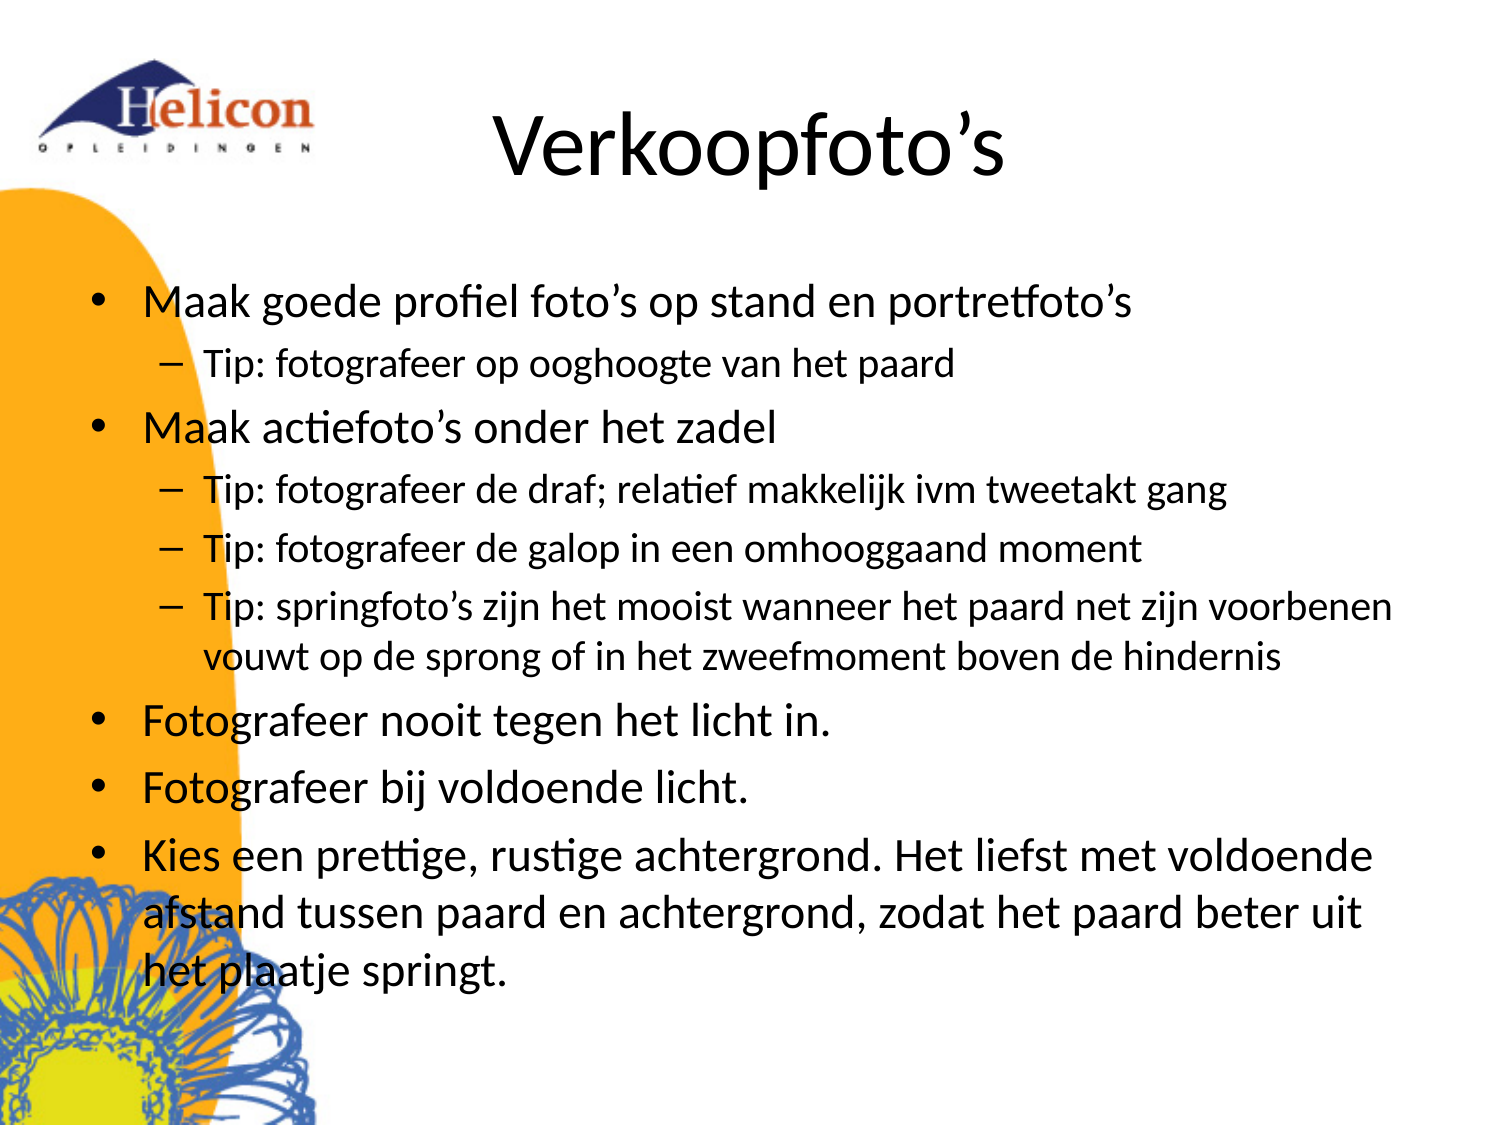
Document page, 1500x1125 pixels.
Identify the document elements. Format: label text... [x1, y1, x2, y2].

list Maak goede profiel foto’s op stand en portretfoto’s Tip: fotografeer op ooghoogte van het paard Maak actiefoto’s onder het zadel Tip: fotografeer de draf; relatief makkelijk ivm tweetakt gang Tip: fotografeer de galop in een omhooggaand moment Tip: springfoto’s zijn het mooist wanneer het paard net zijn voorbenen vouwt op de sprong of in het zweefmoment boven de hindernis Fotografeer nooit tegen het licht in. Fotografeer bij voldoende licht. Kies een prettige, rustige achtergrond. Het liefst met voldoende afstand tussen paard en achtergrond, zodat het paard beter uit het plaatje springt. [75, 262, 1425, 1005]
picture [0, 0, 1500, 1125]
title Verkoopfoto’s [75, 45, 1425, 233]
